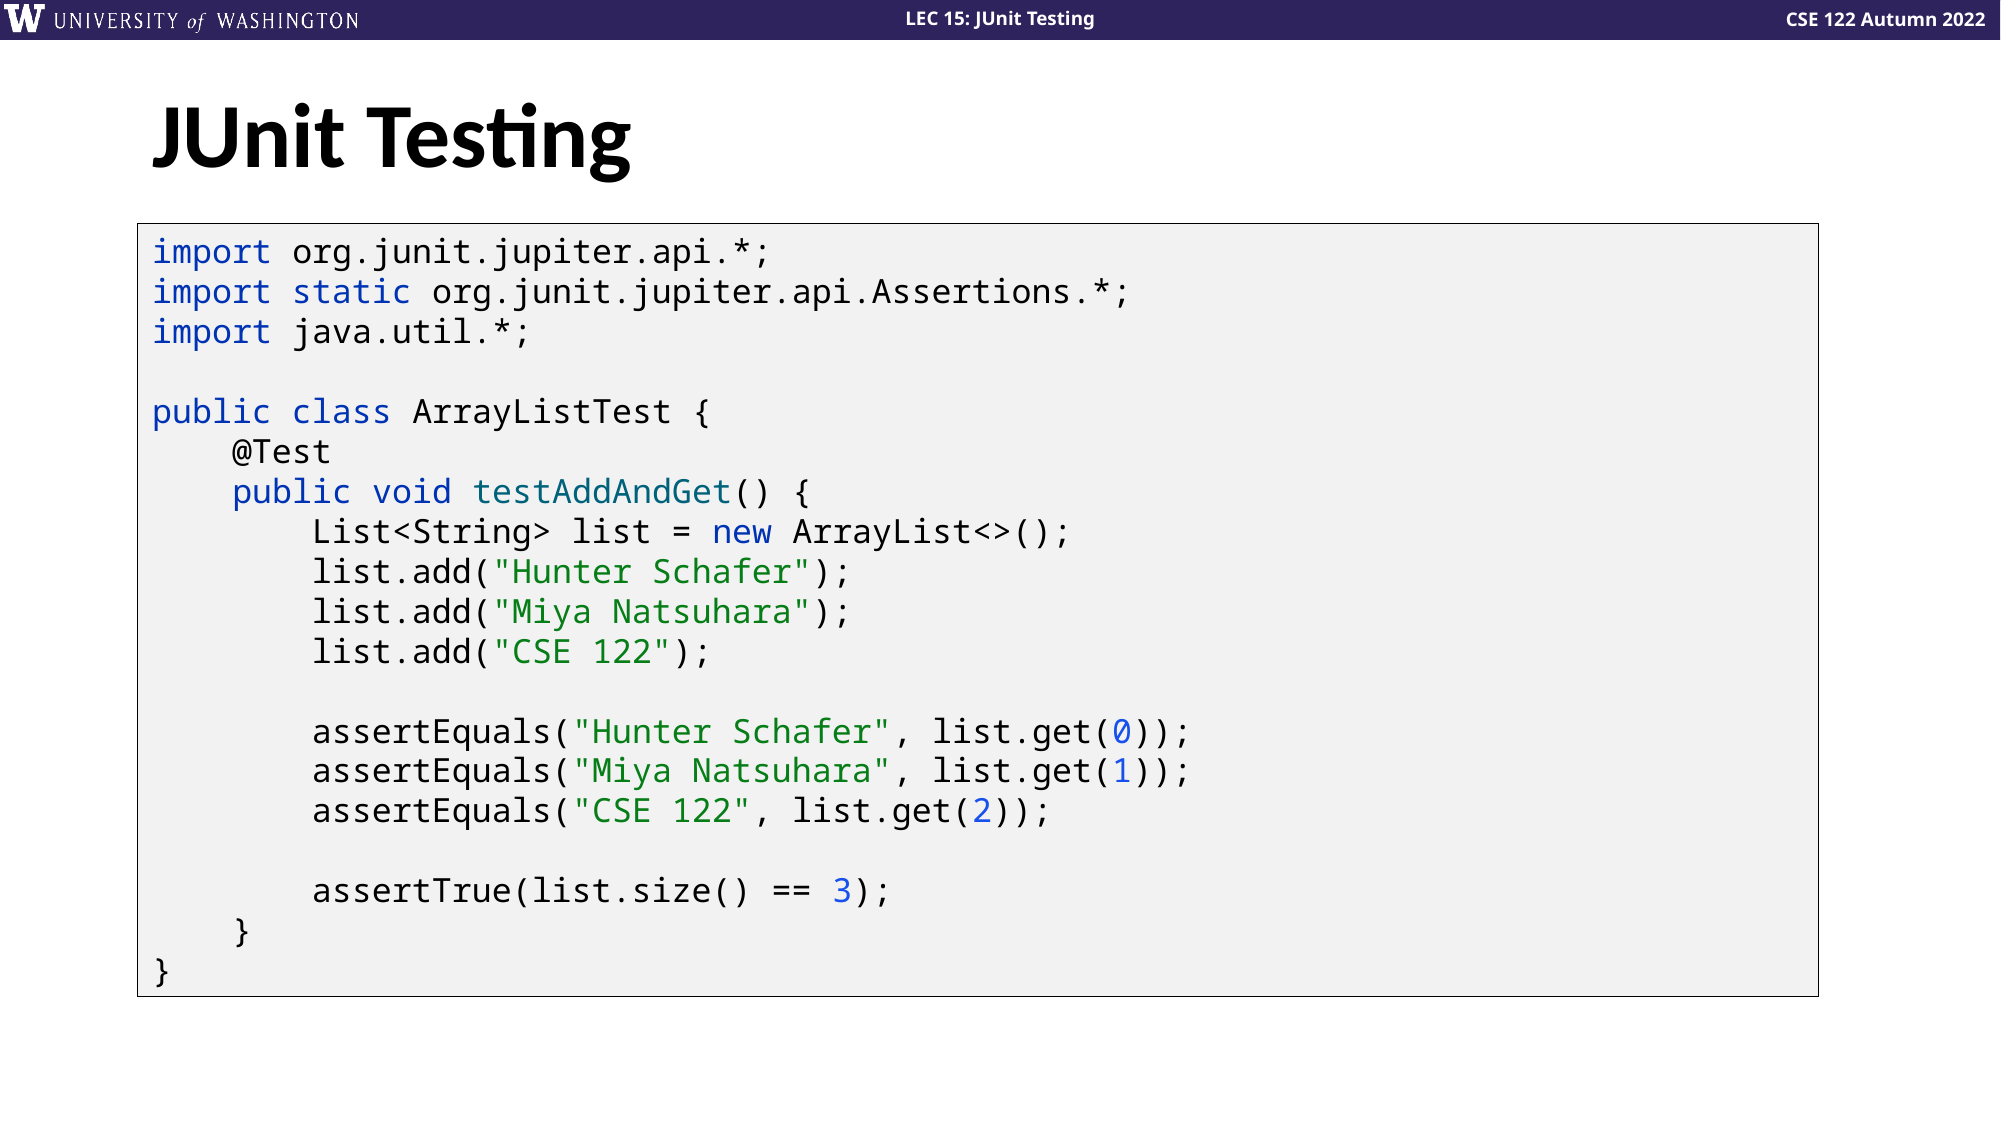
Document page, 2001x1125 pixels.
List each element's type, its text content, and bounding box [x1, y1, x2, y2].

text_box import org.junit.jupiter.api.*; import static org.junit.jupiter.api.Assertions.*; import java.util.*; public class ArrayListTest { @Test public void testAddAndGet() { List<String> list = new ArrayList<>(); list.add("Hunter Schafer"); list.add("Miya Natsuhara"); list.add("CSE 122"); assertEquals("Hunter Schafer", list.get(0)); assertEquals("Miya Natsuhara", list.get(1)); assertEquals("CSE 122", list.get(2)); assertTrue(list.size() == 3); } } [137, 223, 1819, 997]
picture [4, 4, 358, 33]
title JUnit Testing [137, 74, 1863, 200]
